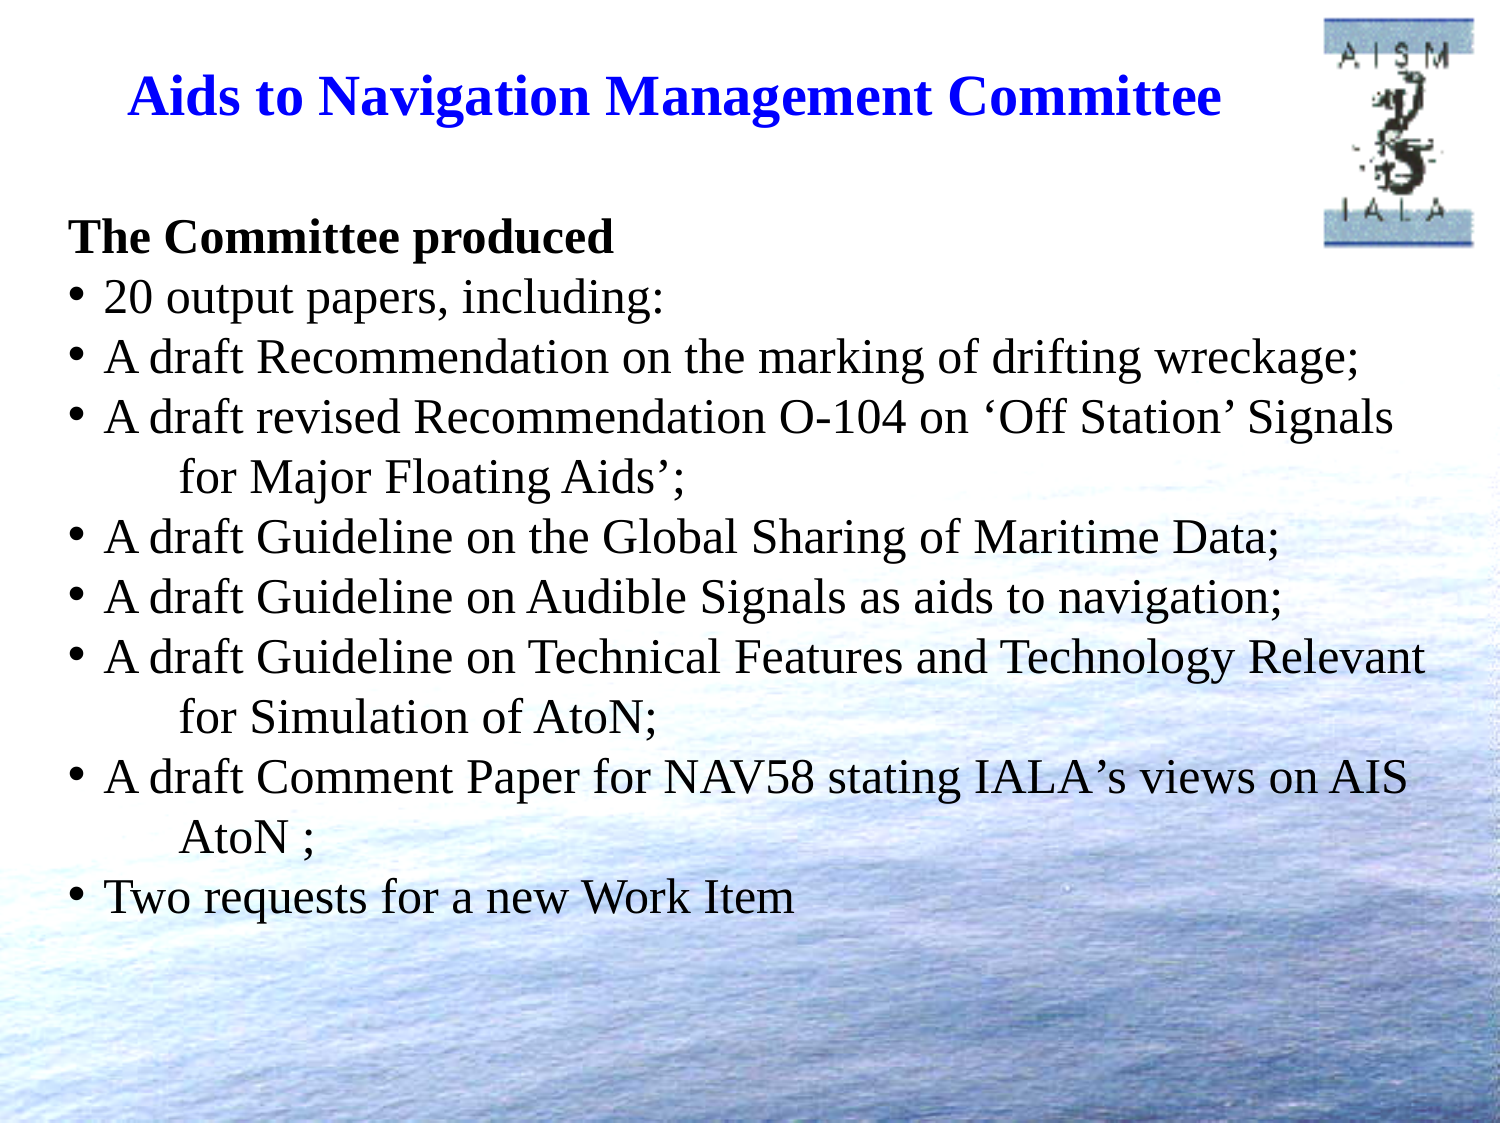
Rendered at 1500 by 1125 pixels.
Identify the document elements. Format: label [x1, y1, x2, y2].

text_box [1297, 0, 1500, 275]
picture [0, 0, 1500, 1124]
